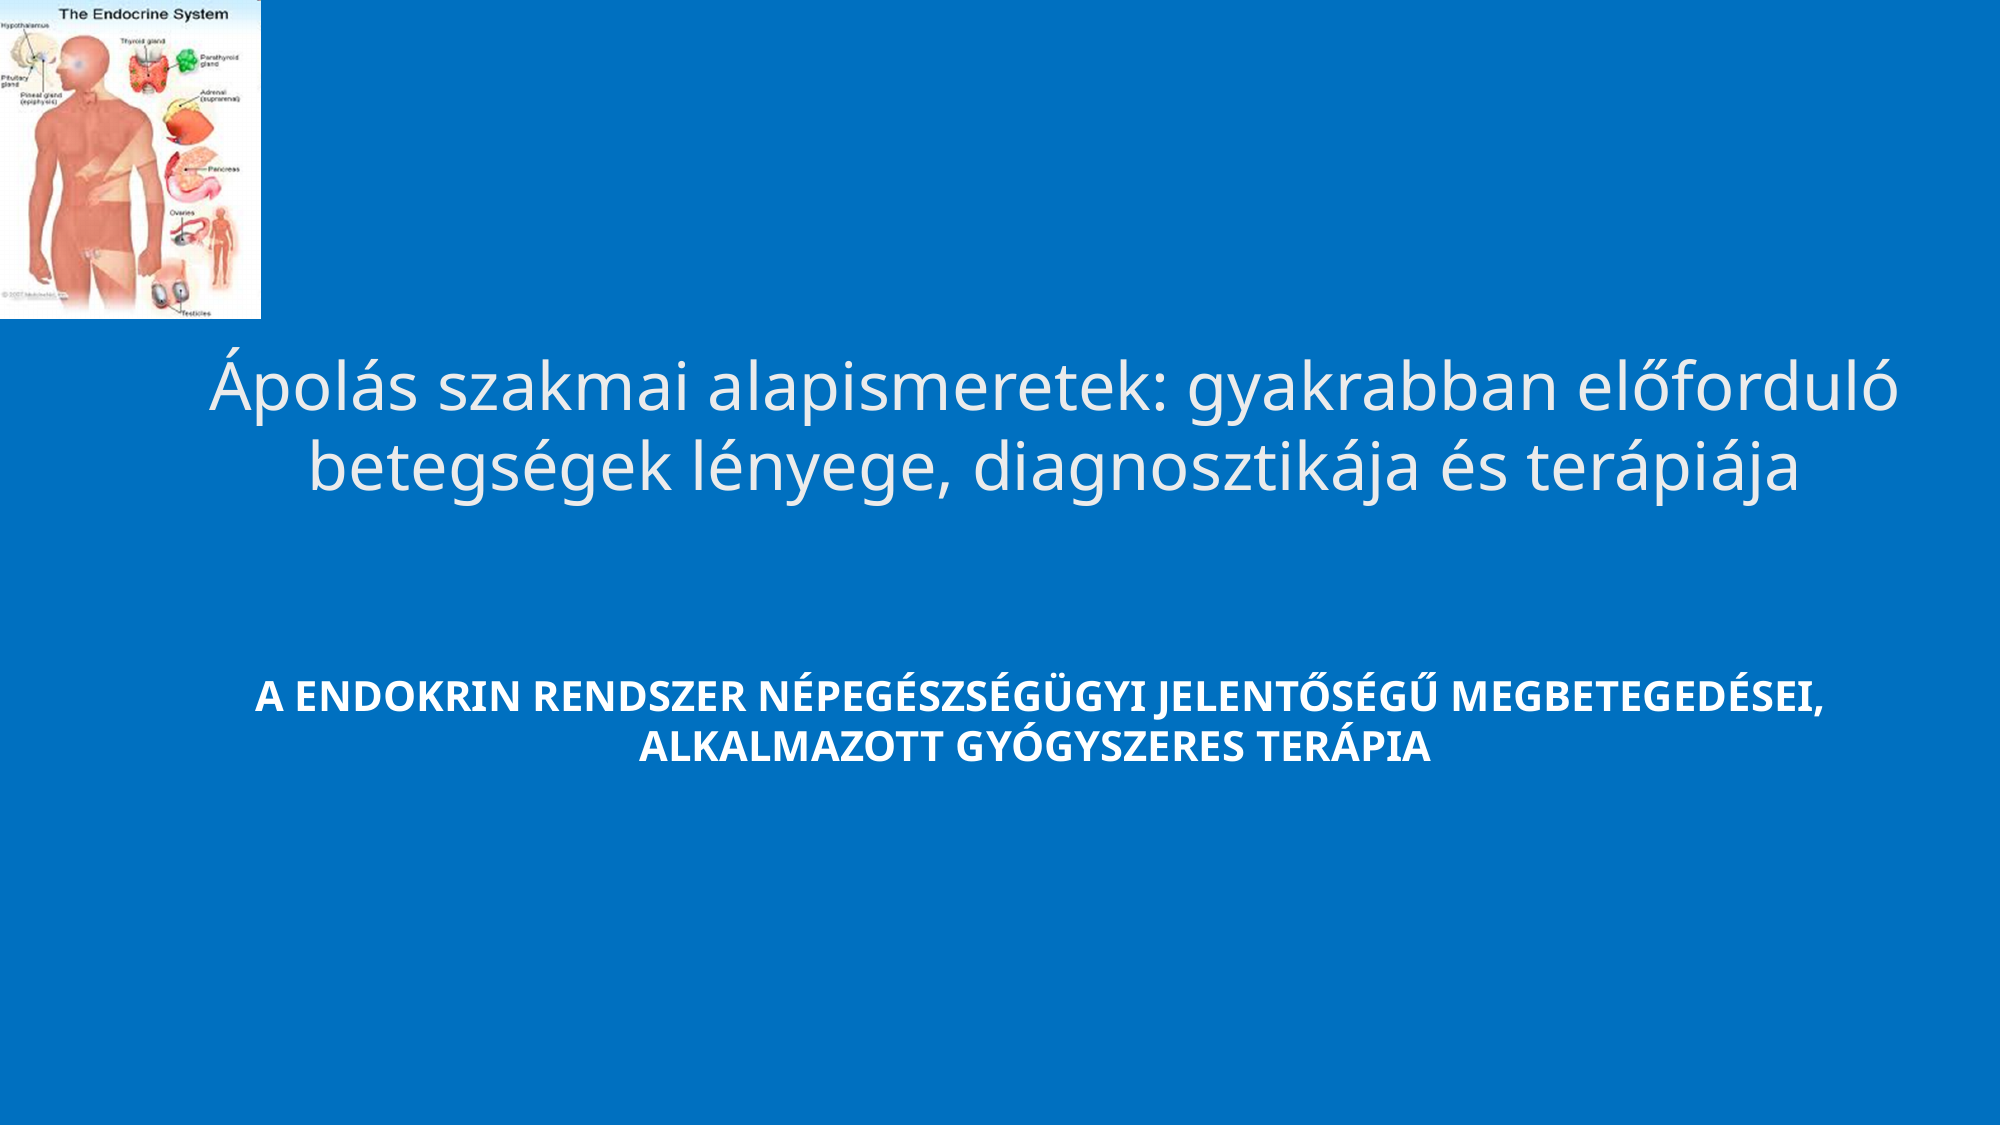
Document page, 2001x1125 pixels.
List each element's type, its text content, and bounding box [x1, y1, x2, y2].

subtitle A ENDOKRIN rendszer népegészségügyi jelentőségű megbetegedései, alkalmazott gyógyszeres terápia [138, 662, 1945, 804]
title Ápolás szakmai alapismeretek: gyakrabban előforduló betegségek lényege, diagnosztikája és terápiája [86, 297, 2000, 512]
picture [0, 0, 261, 319]
